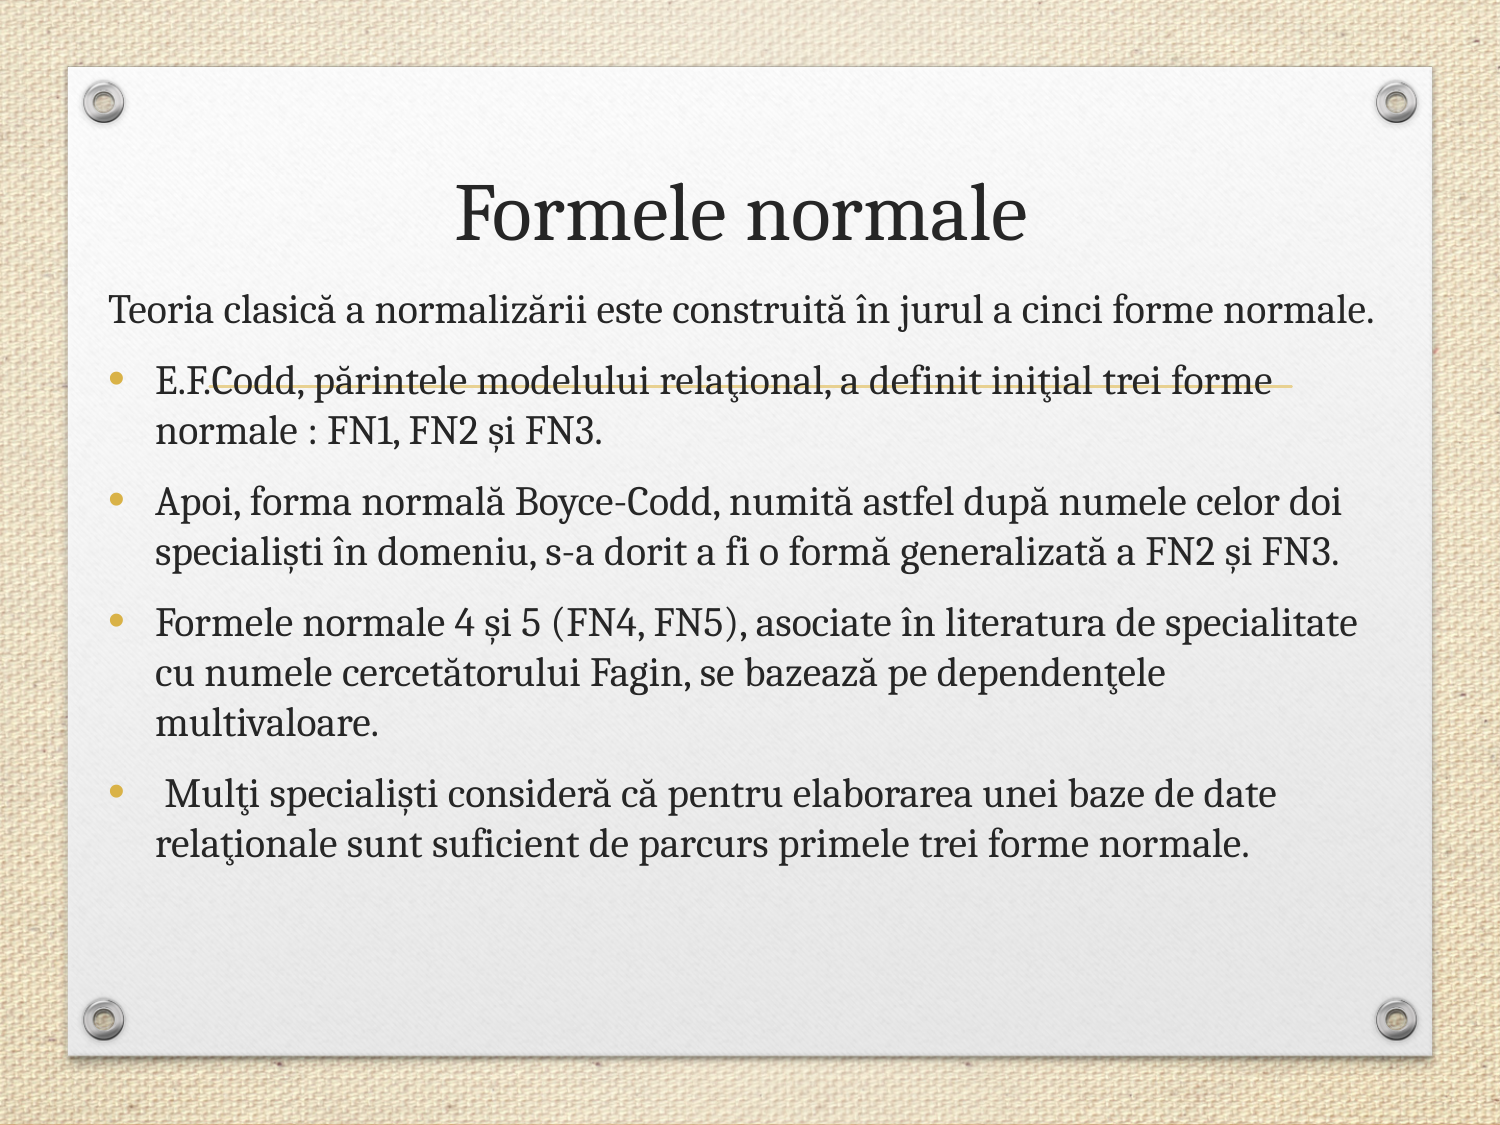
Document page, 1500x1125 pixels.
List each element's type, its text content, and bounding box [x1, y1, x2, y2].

title Formele normale [193, 150, 1309, 274]
picture [0, 0, 1500, 1125]
list Teoria clasică a normalizării este construită în jurul a cinci forme normale. E.F.Codd, părintele modelului relaţional, a definit iniţial trei forme normale : FN1, FN2 şi FN3. Apoi, forma normală Boyce-Codd, numită astfel după numele celor doi specialişti în domeniu, s-a dorit a fi o formă generalizată a FN2 şi FN3. Formele normale 4 şi 5 (FN4, FN5), asociate în literatura de specialitate cu numele cercetătorului Fagin, se bazează pe dependenţele multivaloare. Mulţi specialişti consideră că pentru elaborarea unei baze de date relaţionale sunt suficient de parcurs primele trei forme normale. [93, 274, 1400, 999]
